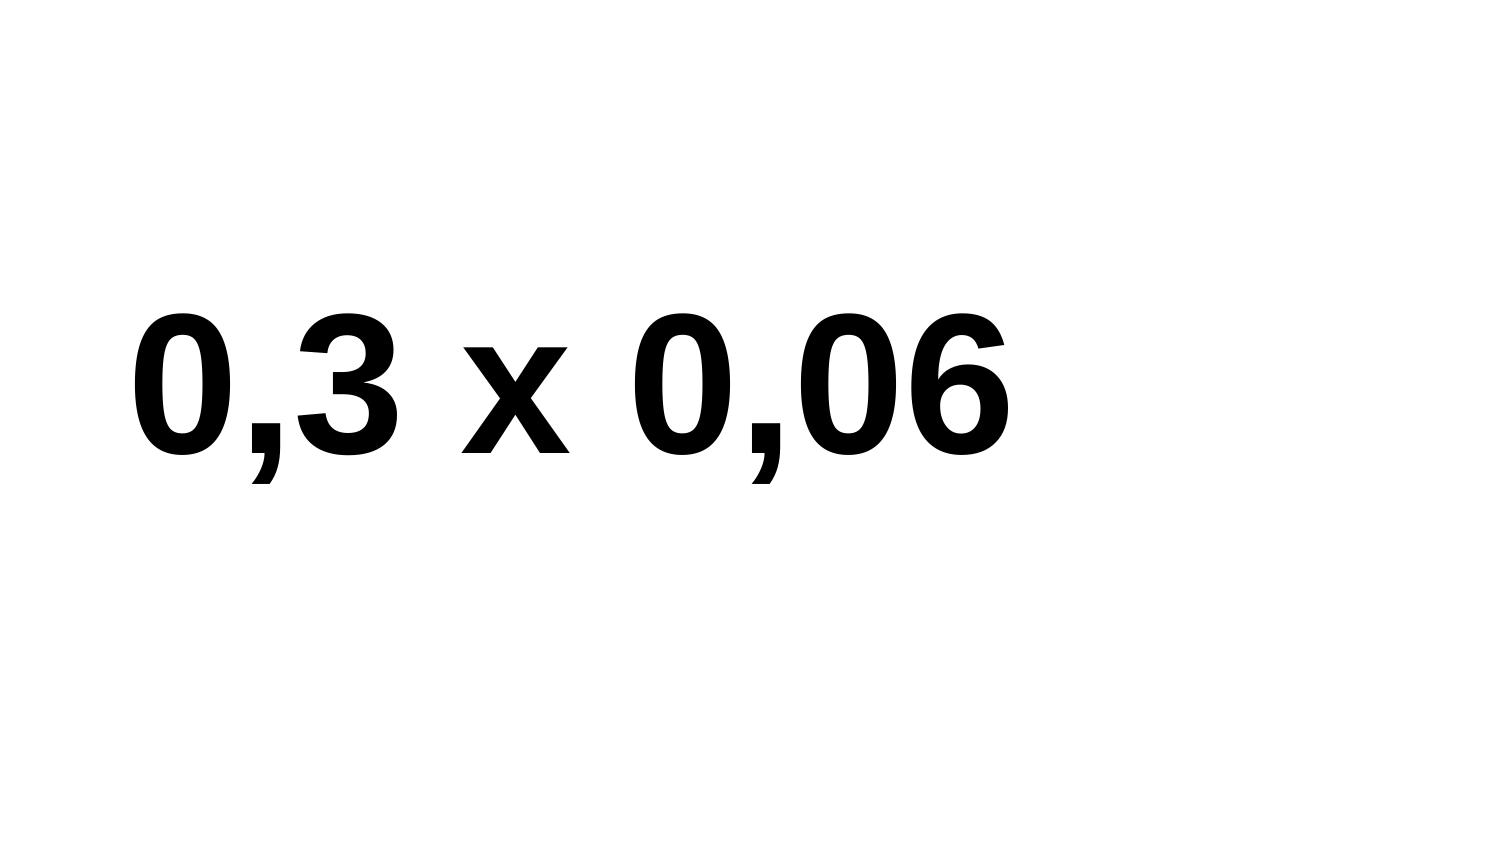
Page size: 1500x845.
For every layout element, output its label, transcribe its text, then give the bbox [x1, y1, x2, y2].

text_box 0,3 x 0,06 [112, 317, 1388, 509]
